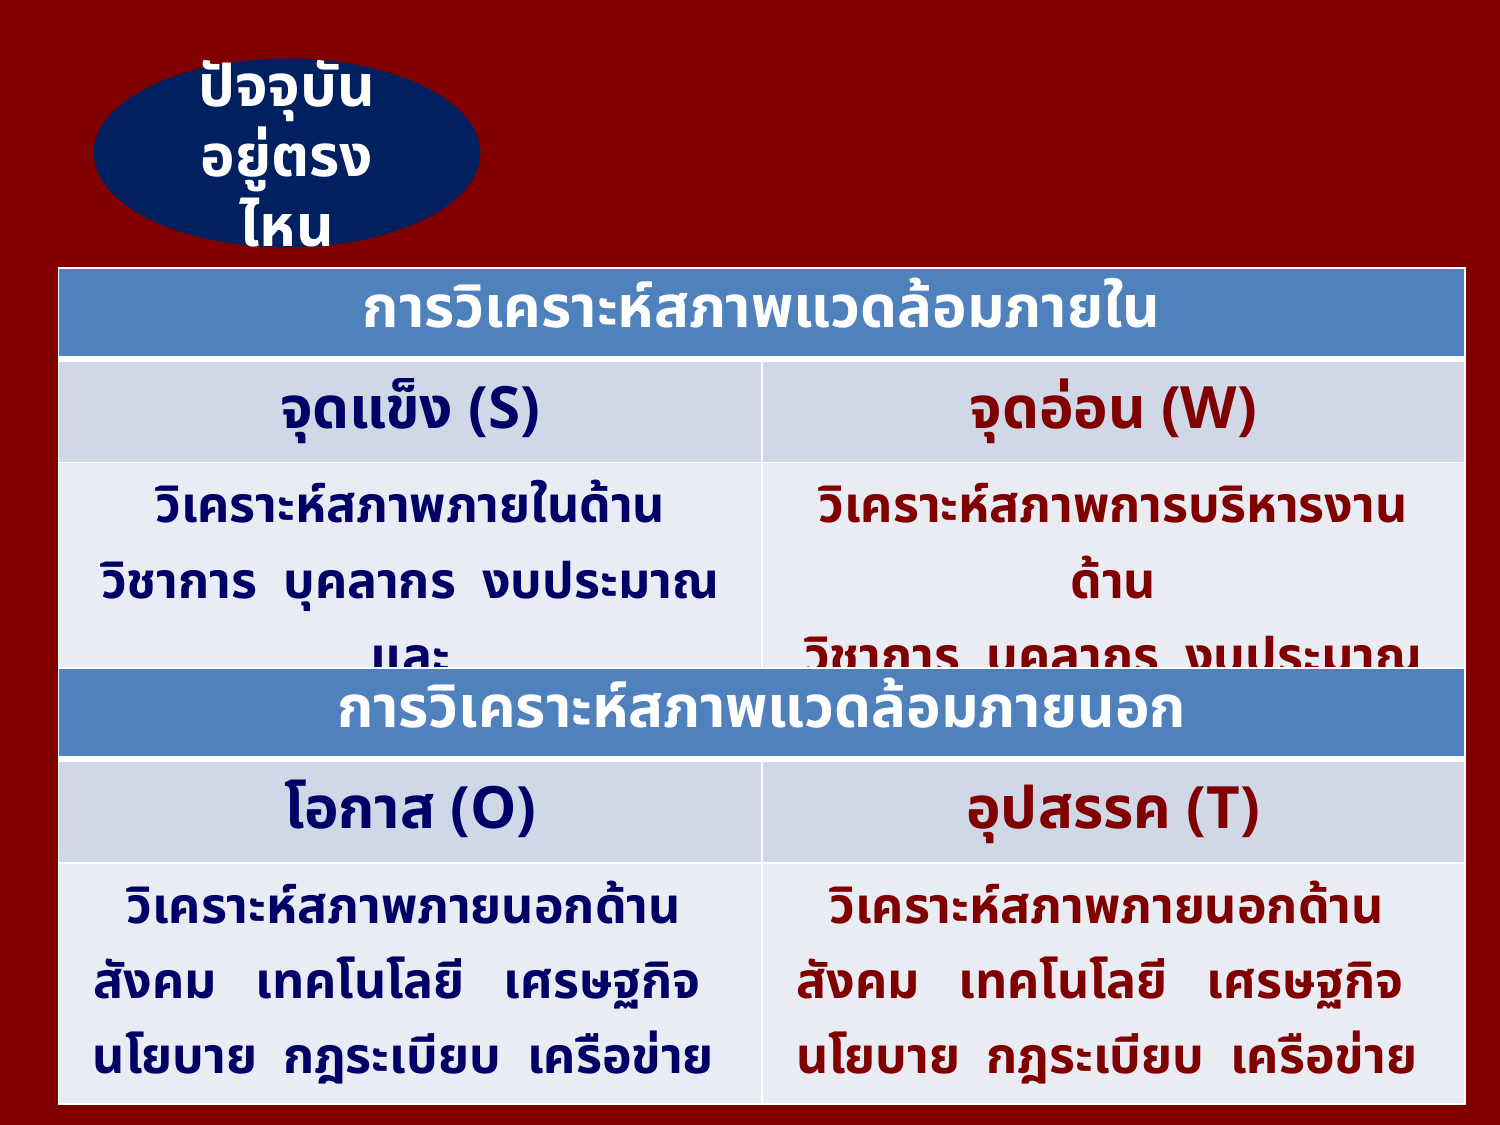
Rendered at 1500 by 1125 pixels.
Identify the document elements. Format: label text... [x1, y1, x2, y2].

table_cell วิเคราะห์สภาพภายนอกด้าน สังคม เทคโนโลยี เศรษฐกิจ นโยบาย กฎระเบียบ เครือข่าย [763, 864, 1464, 1103]
text_box ปัจจุบันอยู่ตรงไหน [91, 56, 483, 250]
table_cell จุดแข็ง (S) [59, 362, 761, 462]
table_cell อุปสรรค (T) [763, 762, 1464, 862]
table_cell วิเคราะห์สภาพการบริหารงานด้าน วิชาการ บุคลากร งบประมาณ และ การบริหารงานทั่วไป [763, 463, 1464, 667]
table_cell วิเคราะห์สภาพภายนอกด้าน สังคม เทคโนโลยี เศรษฐกิจ นโยบาย กฎระเบียบ เครือข่าย [59, 864, 761, 1103]
table_cell วิเคราะห์สภาพภายในด้าน วิชาการ บุคลากร งบประมาณ และ การบริหารงานทั่วไป [59, 463, 761, 667]
table_cell จุดอ่อน (W) [763, 362, 1464, 462]
table_cell โอกาส (O) [59, 762, 761, 862]
table_header การวิเคราะห์สภาพแวดล้อมภายนอก [59, 669, 1464, 756]
table_header การวิเคราะห์สภาพแวดล้อมภายใน [59, 269, 1464, 356]
